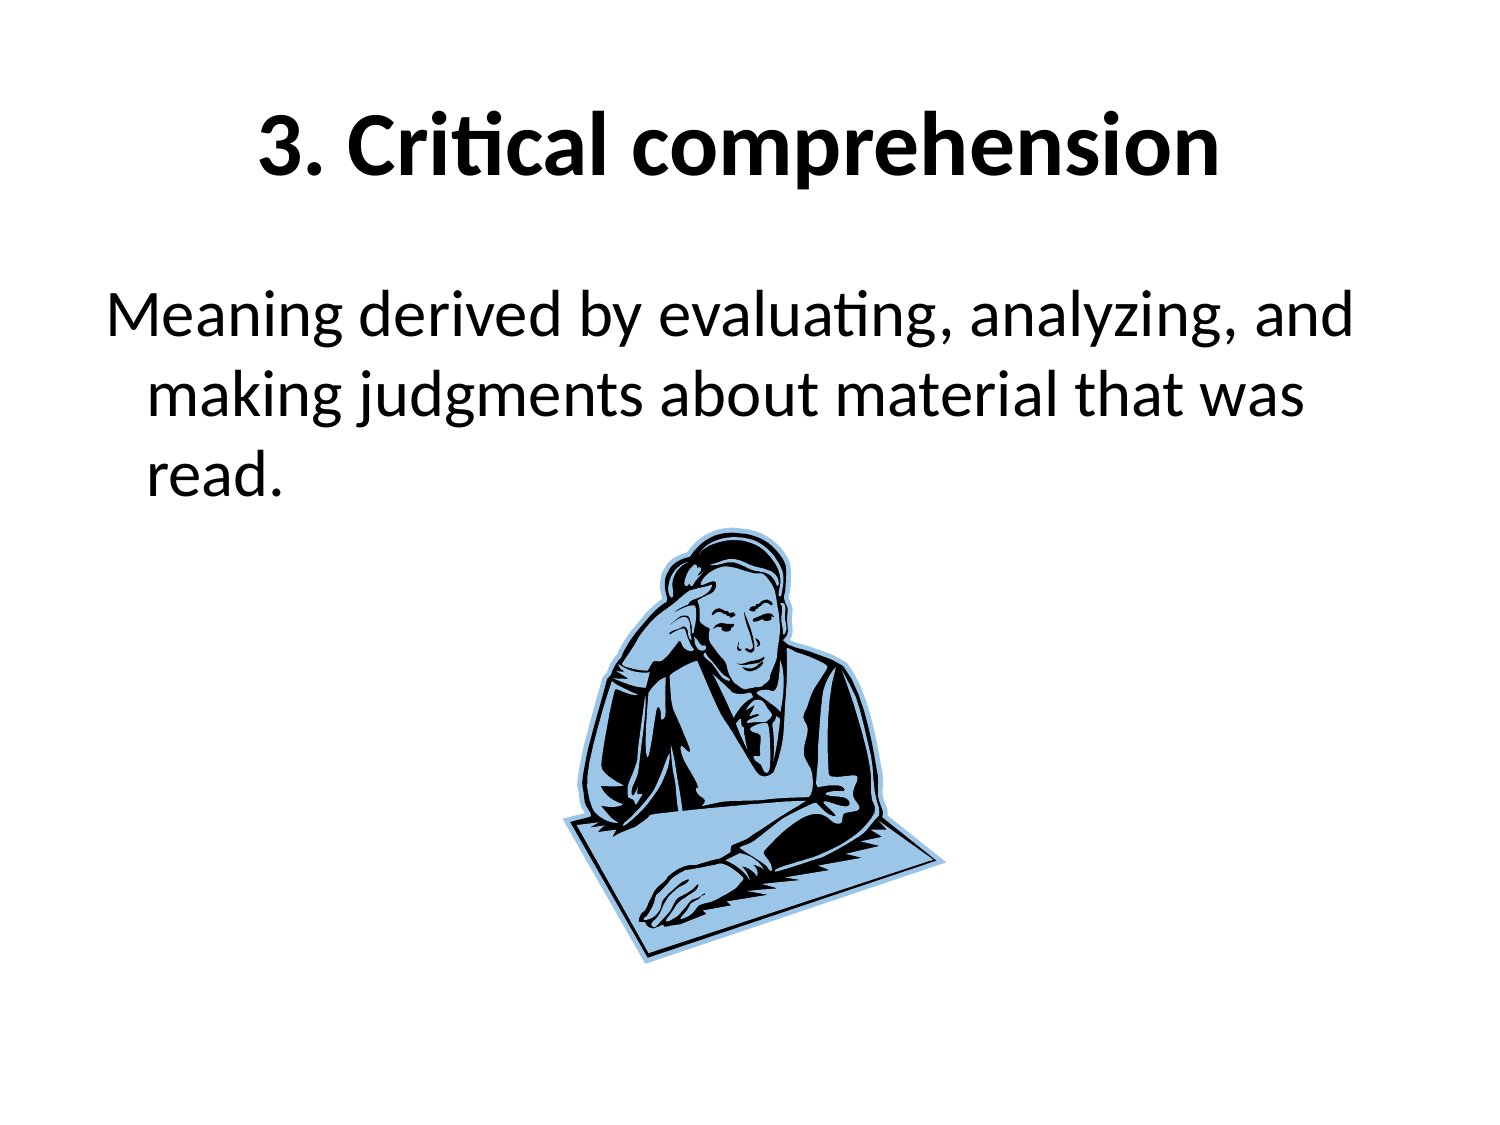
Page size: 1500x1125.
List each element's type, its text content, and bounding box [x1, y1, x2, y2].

list Meaning derived by evaluating, analyzing, and making judgments about material that was read. [75, 262, 1425, 1005]
title 3. Critical comprehension [75, 45, 1425, 233]
picture [562, 522, 947, 964]
